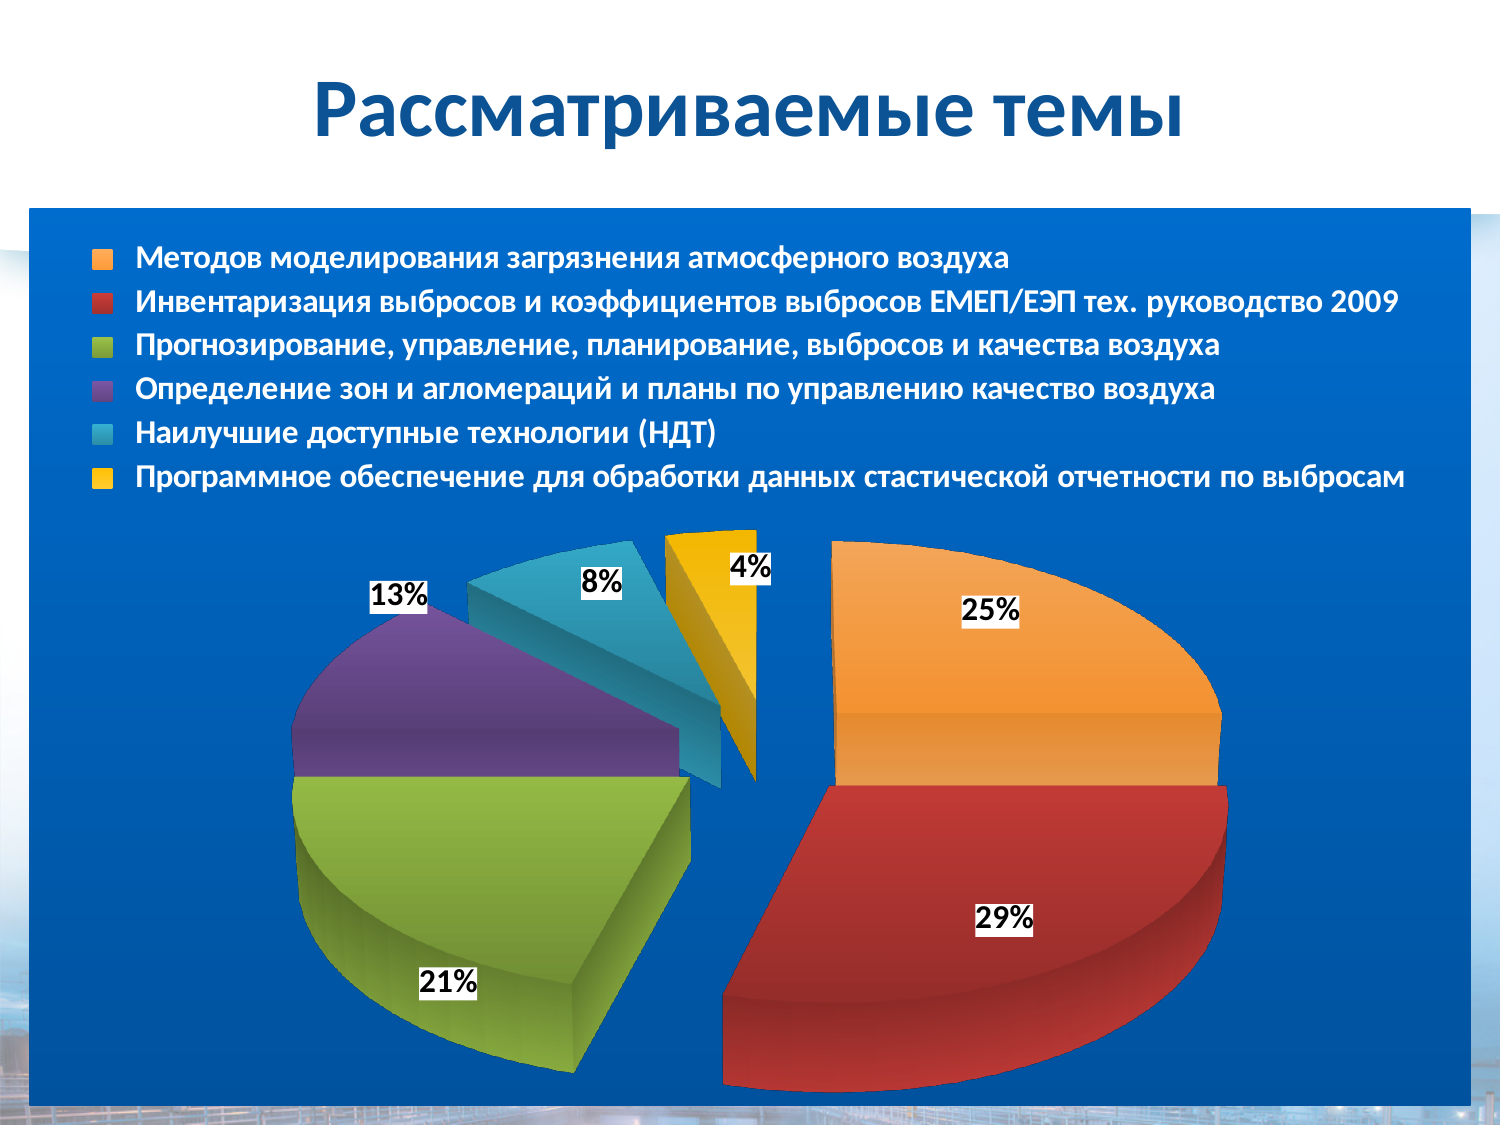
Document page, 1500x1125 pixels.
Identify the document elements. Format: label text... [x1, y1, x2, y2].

title Рассматриваемые темы [75, 19, 1425, 205]
chart [29, 207, 1471, 1107]
picture [0, 215, 1500, 1125]
